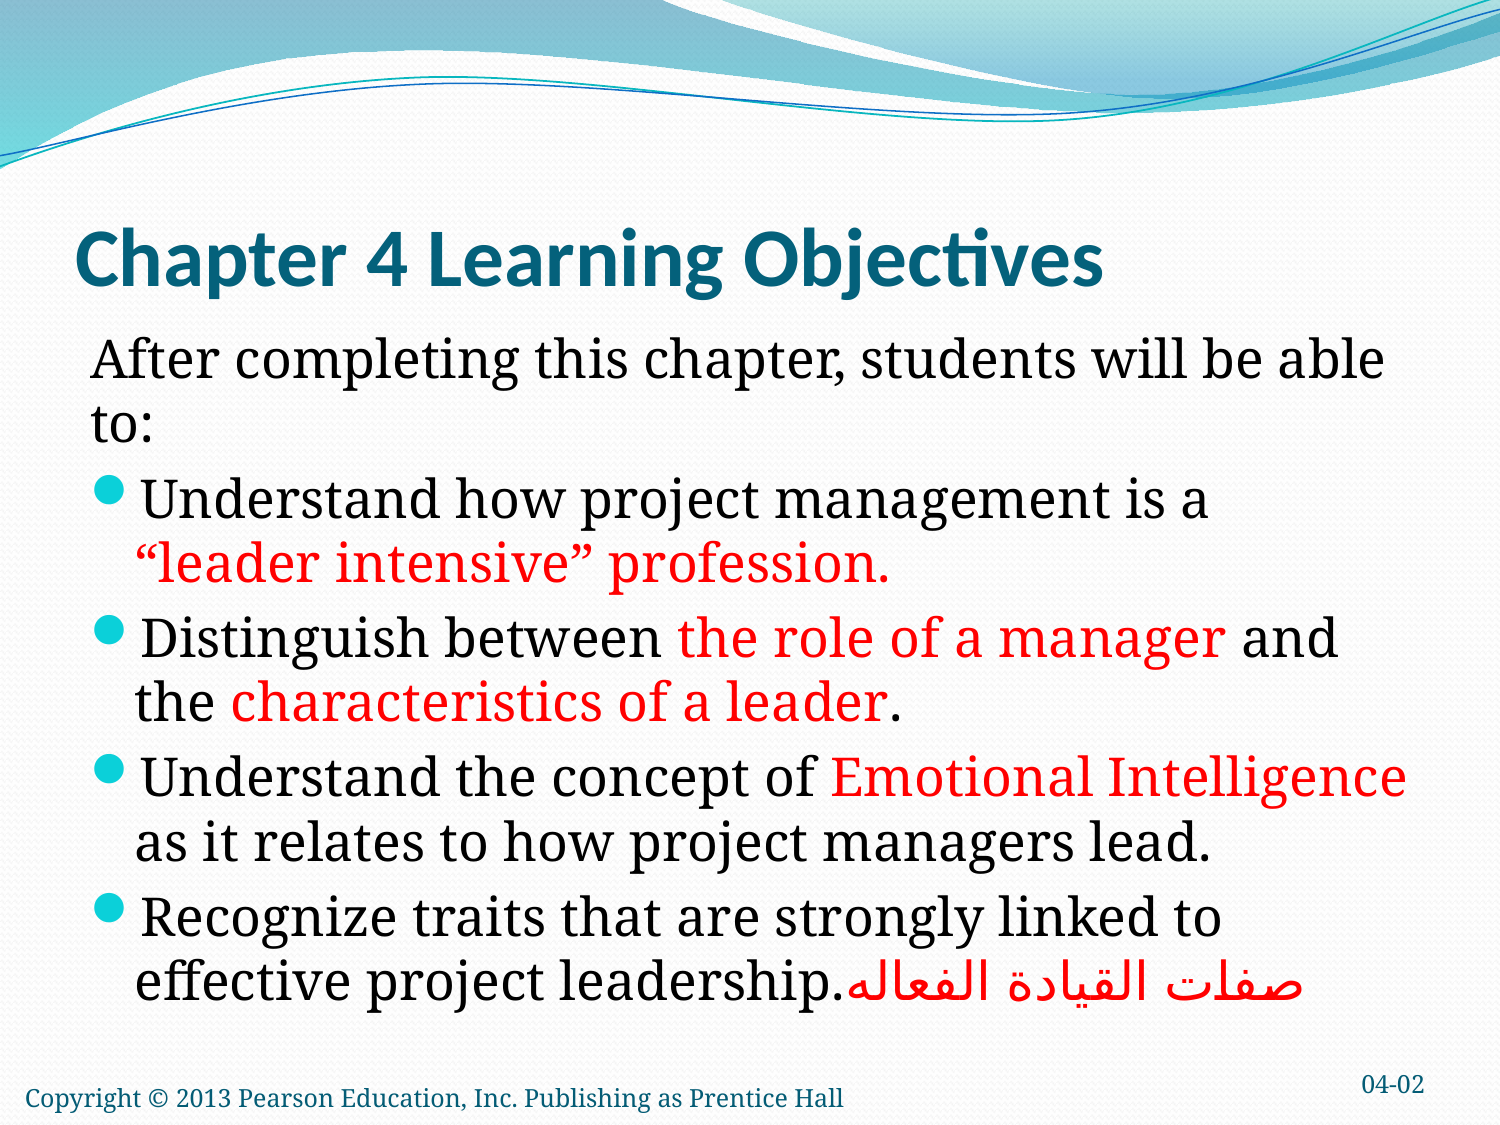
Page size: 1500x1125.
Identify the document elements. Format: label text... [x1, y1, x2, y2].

list After completing this chapter, students will be able to: Understand how project management is a “leader intensive” profession. Distinguish between the role of a manager and the characteristics of a leader. Understand the concept of Emotional Intelligence as it relates to how project managers lead. Recognize traits that are strongly linked to effective project leadership.صفات القيادة الفعاله [74, 317, 1426, 1038]
title Chapter 4 Learning Objectives [74, 115, 1426, 304]
slide_number 04-02 [1299, 1042, 1425, 1103]
